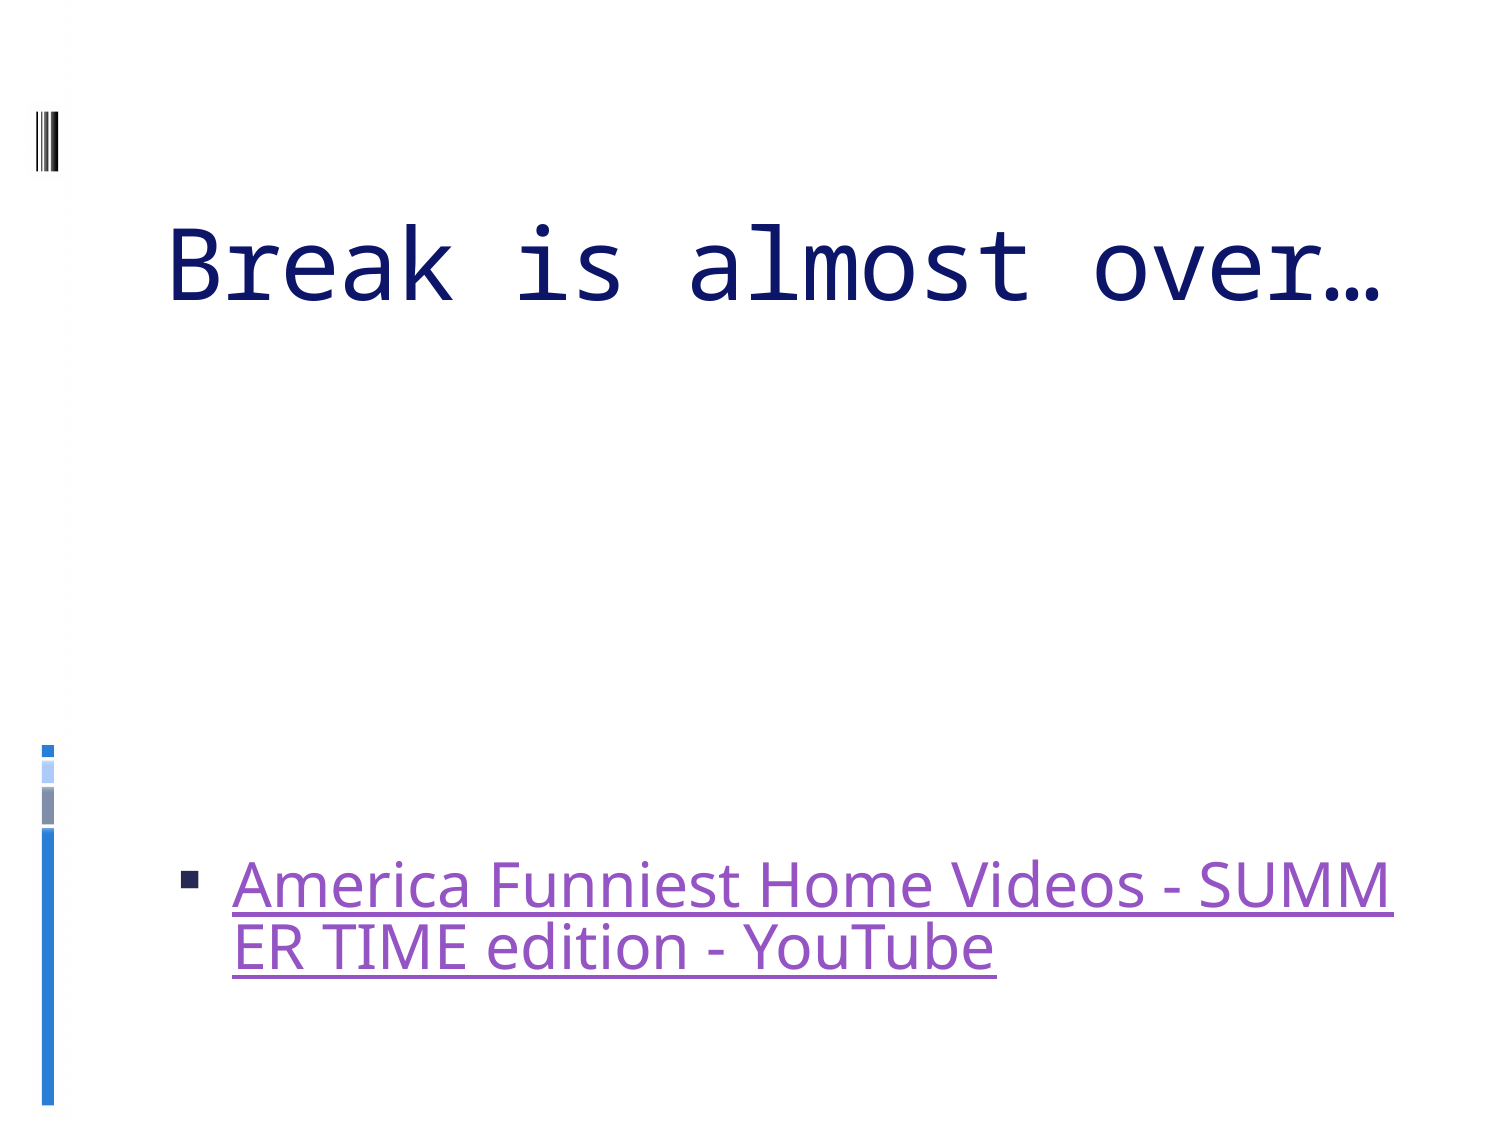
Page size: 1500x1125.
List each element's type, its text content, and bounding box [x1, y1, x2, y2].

list America Funniest Home Videos - SUMMER TIME edition - YouTube [150, 837, 1425, 1043]
title Break is almost over… [150, 83, 1425, 438]
